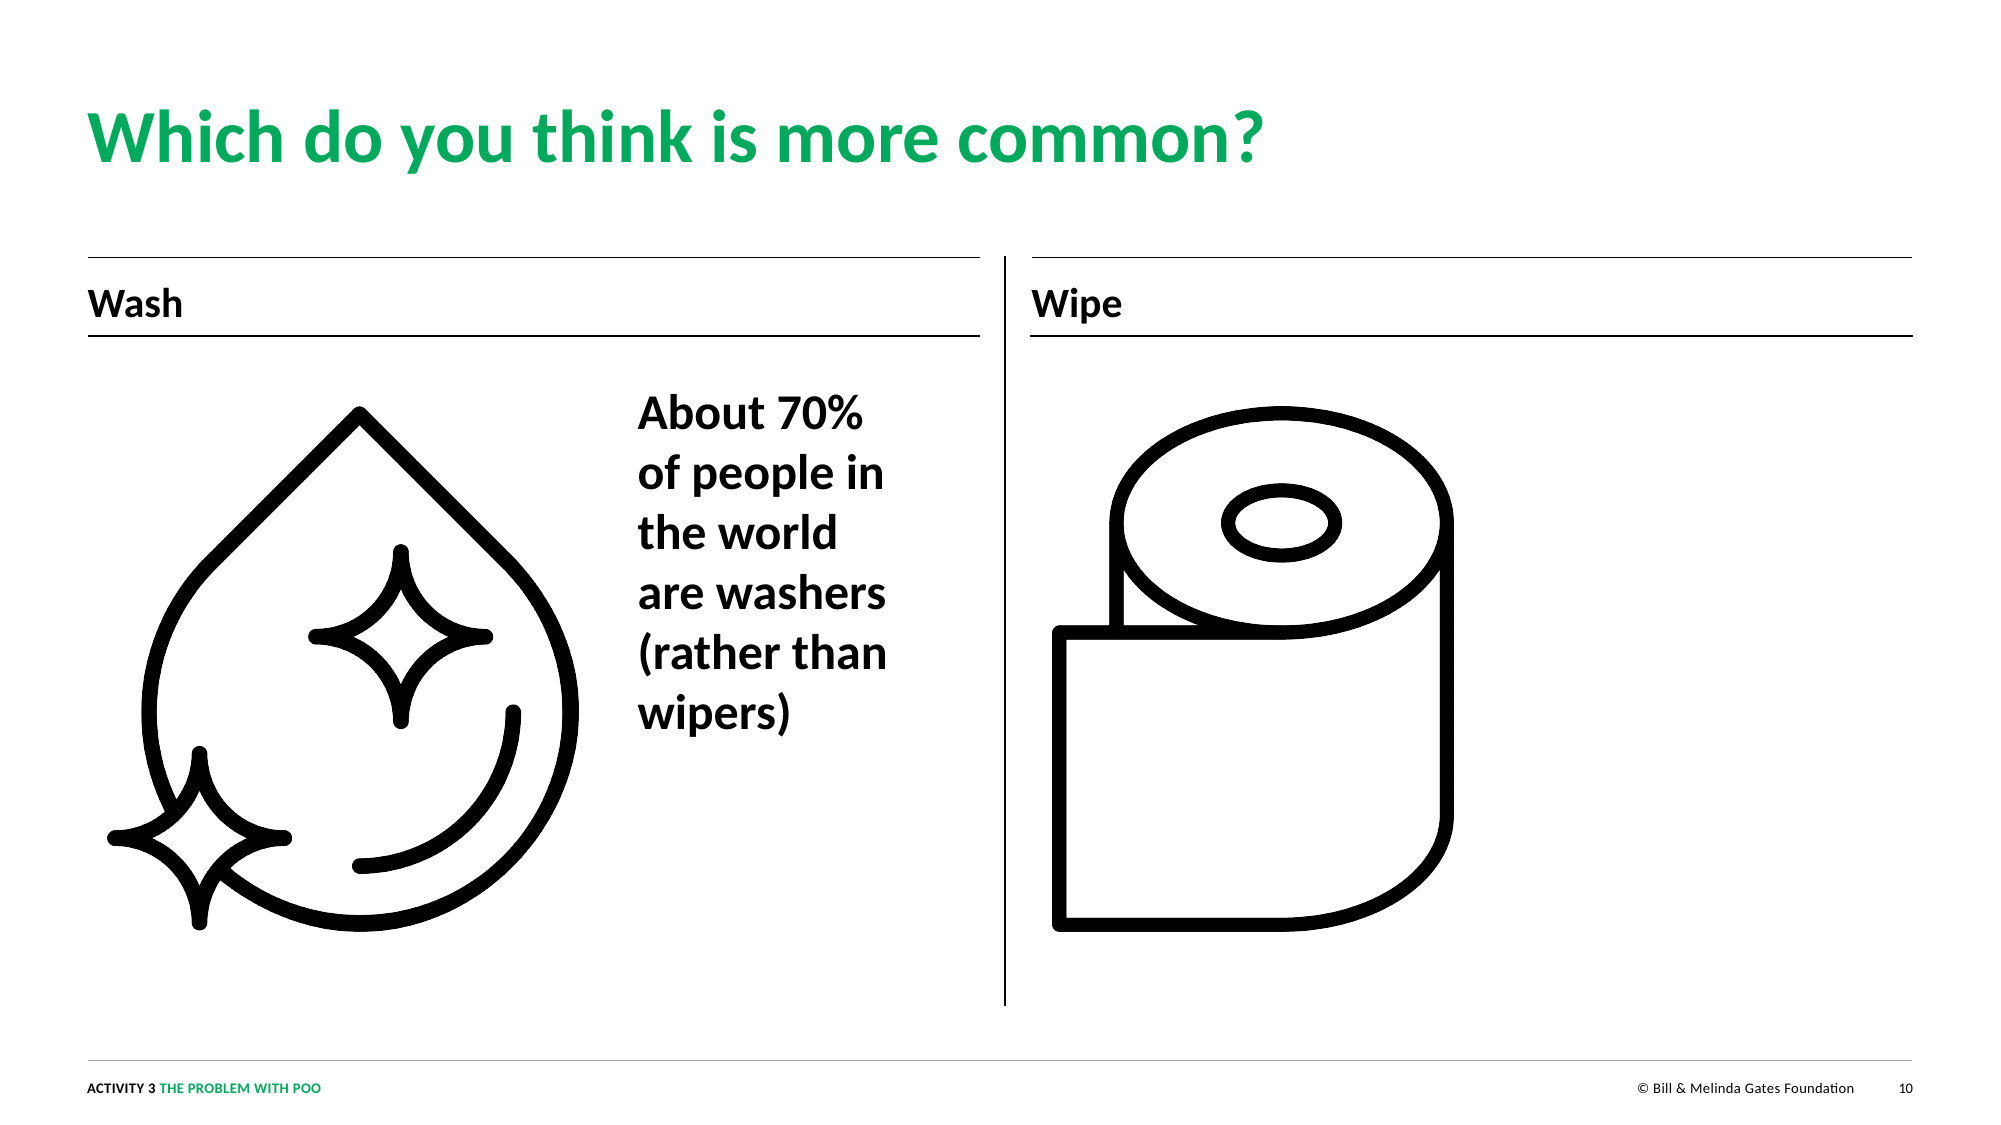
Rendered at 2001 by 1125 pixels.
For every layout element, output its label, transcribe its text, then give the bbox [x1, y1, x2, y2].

list Wipe [1031, 269, 1912, 315]
title Which do you think is more common? [87, 87, 1913, 148]
text_box About 70% of people in the world are washers (rather than wipers) [637, 379, 896, 587]
slide_number 10 [1871, 1078, 1913, 1097]
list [107, 405, 579, 932]
footer ACTIVITY 3 THE PROBLEM WITH POO [86, 1079, 763, 1097]
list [1051, 405, 1454, 932]
list Wash [87, 269, 980, 315]
